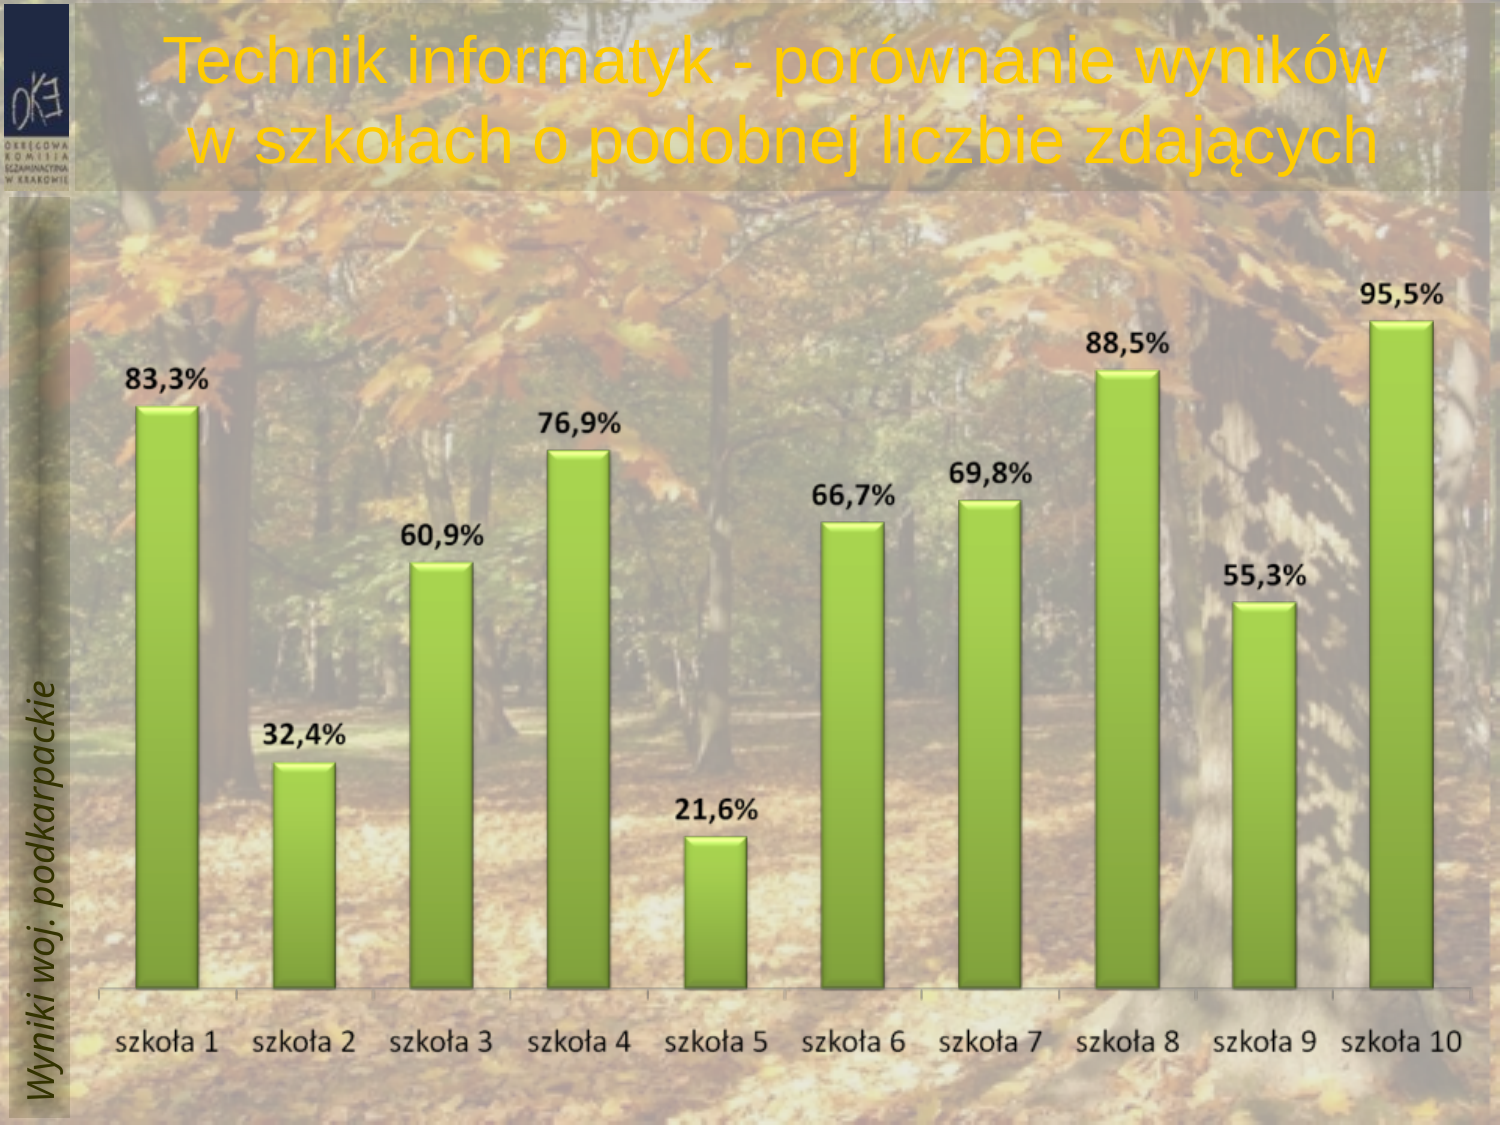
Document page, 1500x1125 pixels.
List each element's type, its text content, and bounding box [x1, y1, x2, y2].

picture [74, 196, 1495, 1085]
text_box Wyniki woj. podkarpackie [9, 197, 70, 1118]
title Technik informatyk - porównanie wyników w szkołach o podobnej liczbie zdających [74, 3, 1495, 192]
